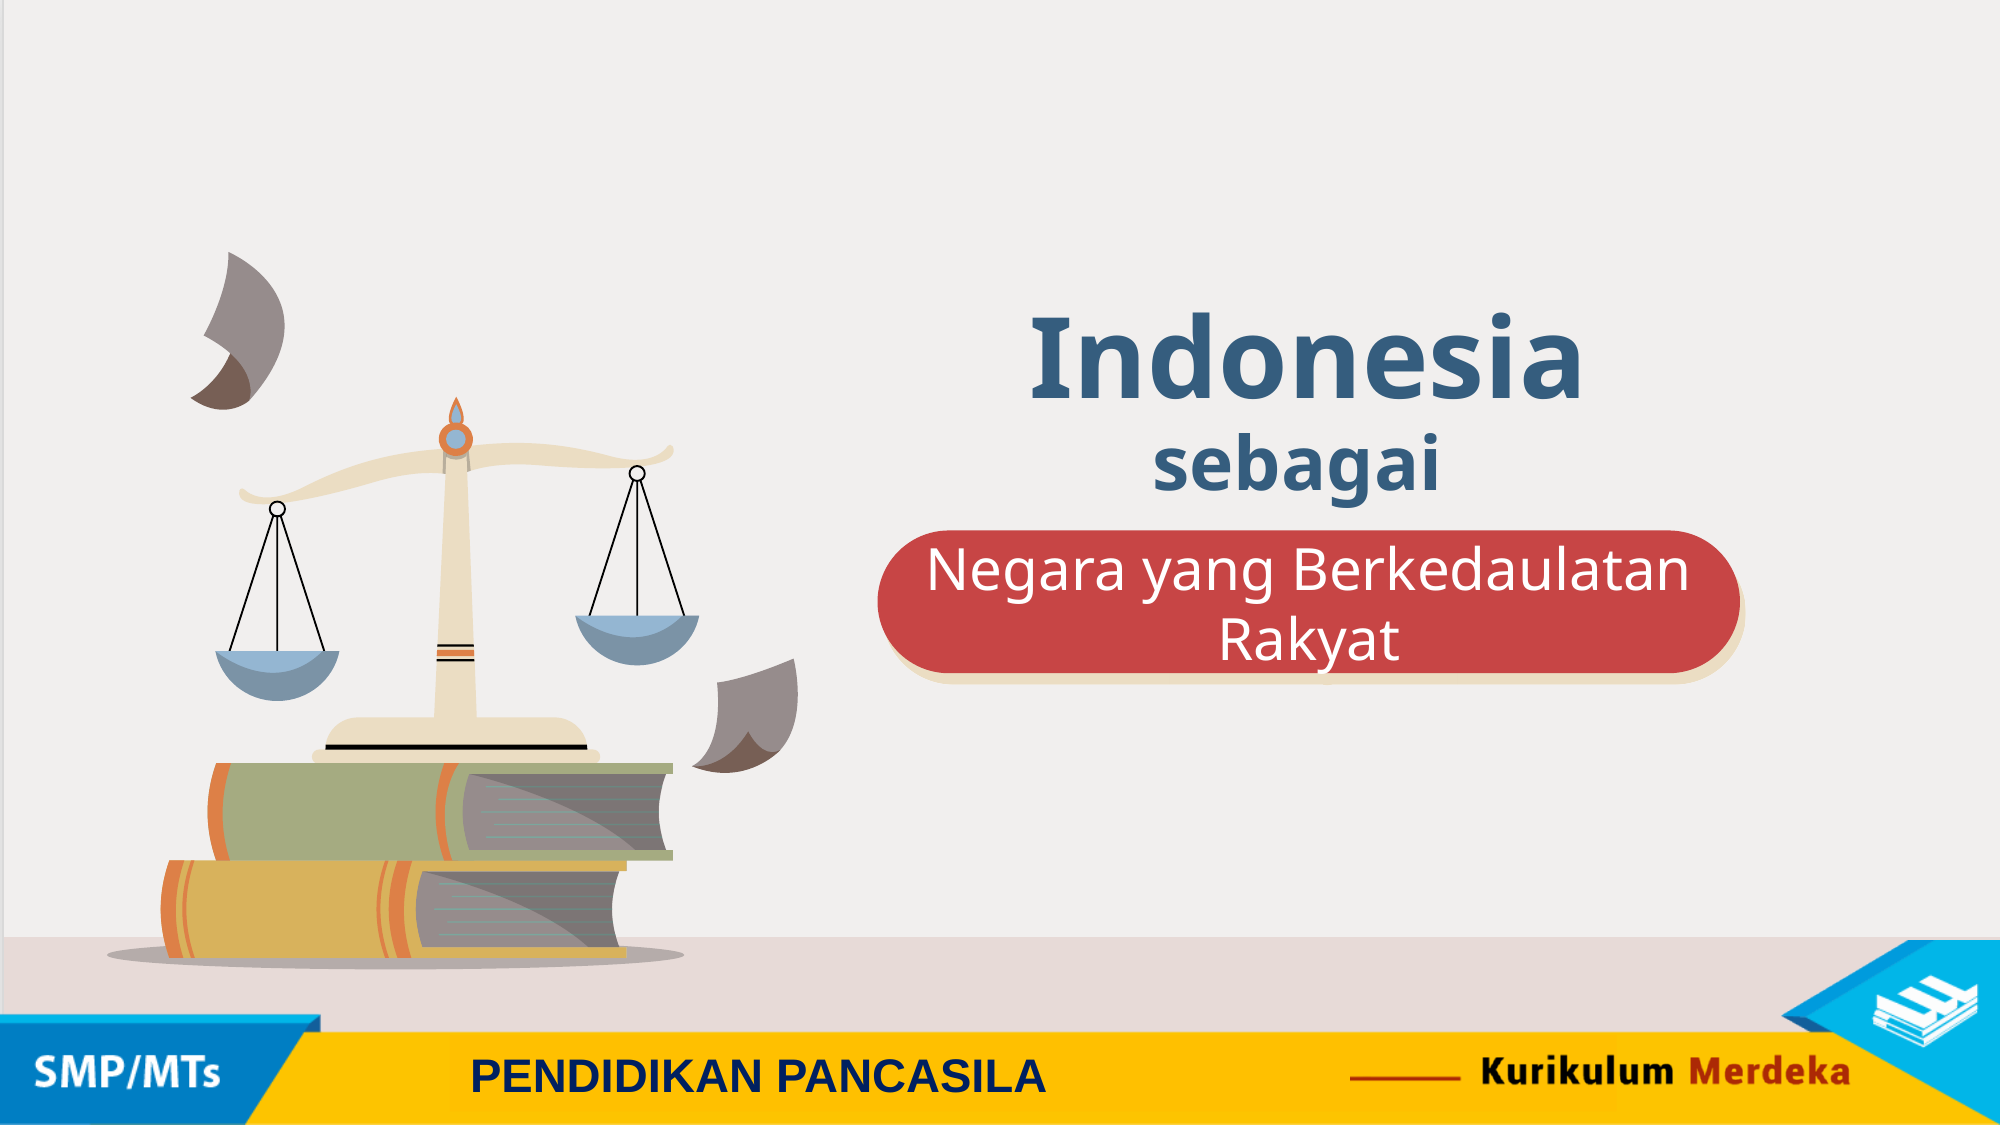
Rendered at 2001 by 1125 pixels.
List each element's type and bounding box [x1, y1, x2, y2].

picture [0, 0, 2000, 940]
text_box [106, 251, 810, 970]
text_box [0, 940, 2000, 1125]
